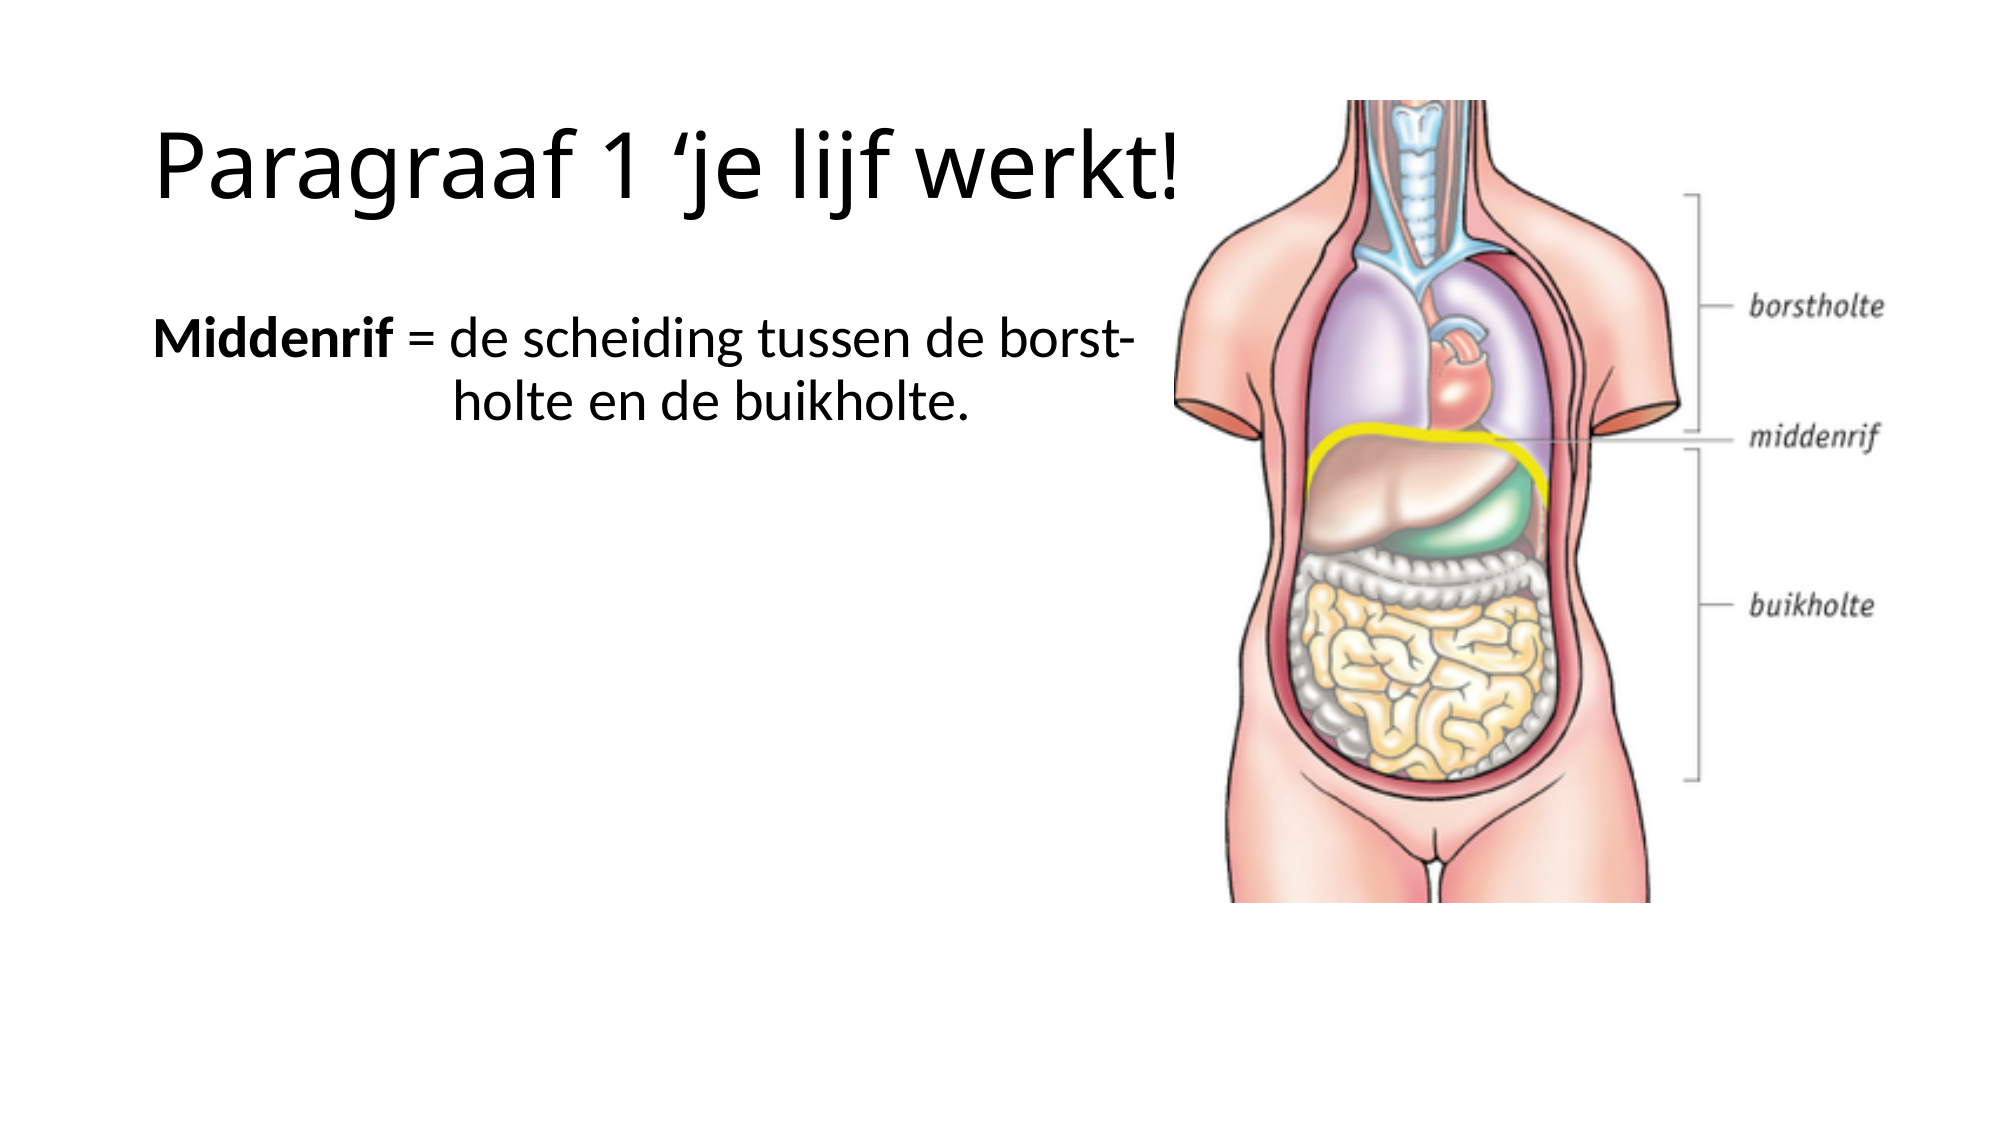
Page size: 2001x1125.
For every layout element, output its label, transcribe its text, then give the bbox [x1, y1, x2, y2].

title Paragraaf 1 ‘je lijf werkt!’ [137, 59, 1863, 278]
list Middenrif = de scheiding tussen de borst- holte en de buikholte. [137, 299, 1863, 1014]
picture [1174, 100, 1912, 903]
